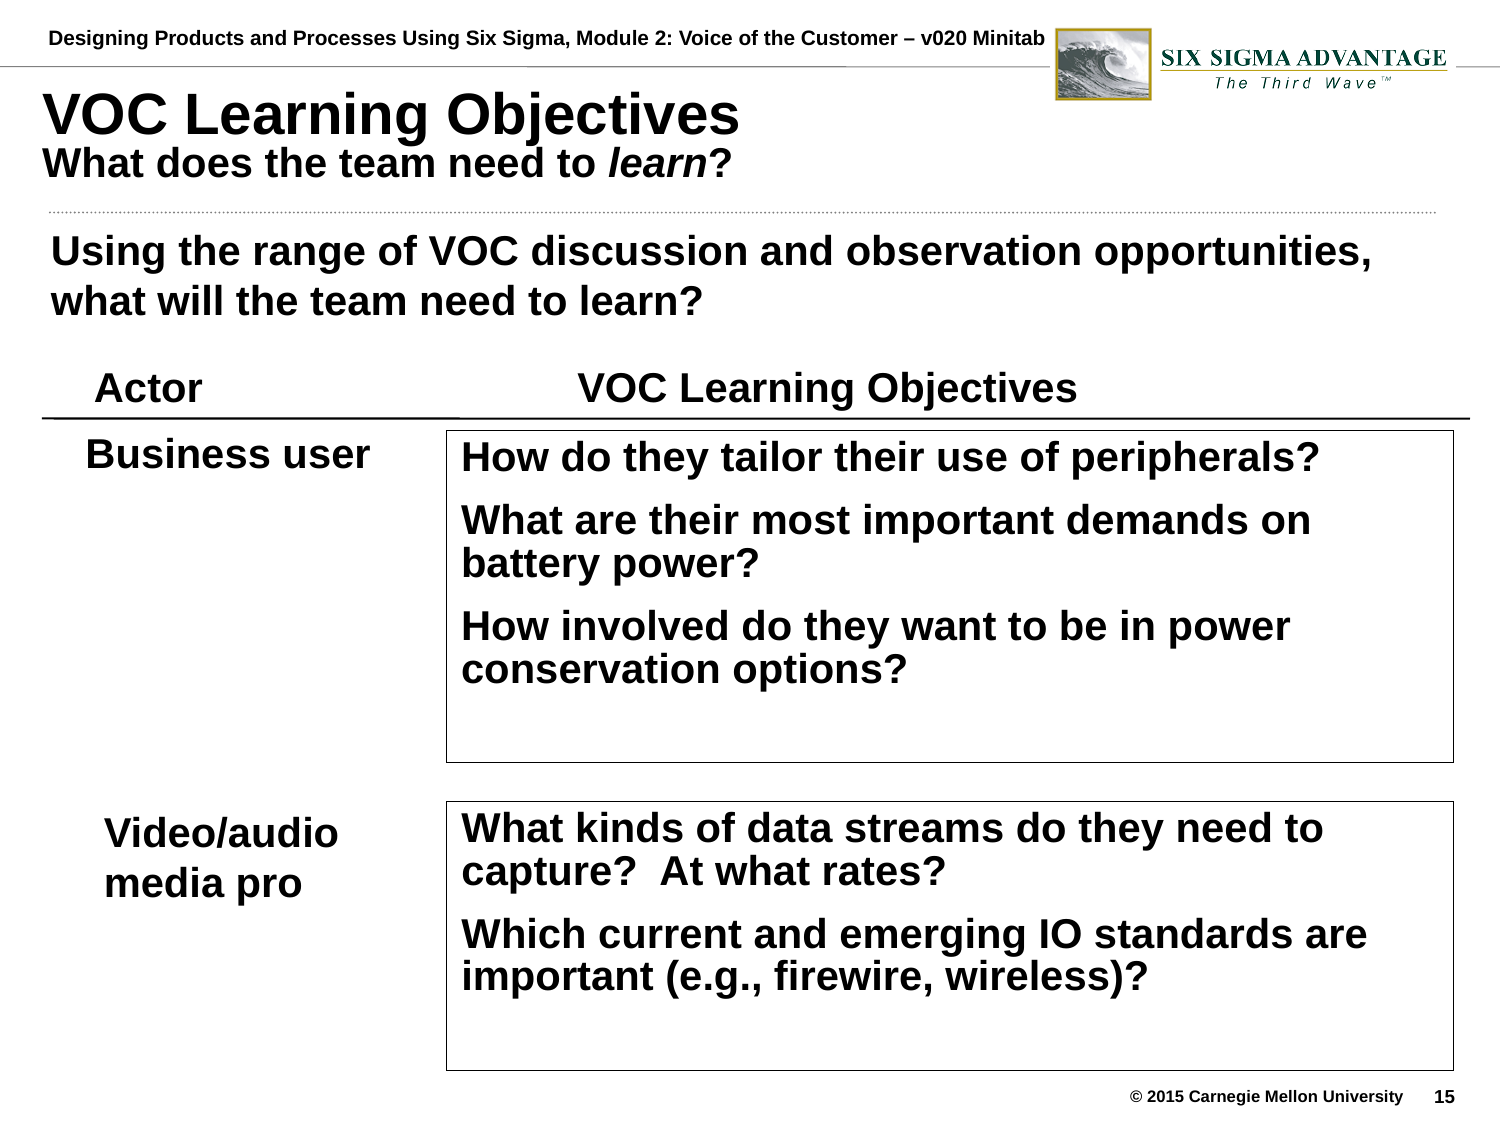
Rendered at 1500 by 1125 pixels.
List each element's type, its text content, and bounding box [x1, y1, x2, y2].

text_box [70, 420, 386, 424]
text_box How do they tailor their use of peripherals? What are their most important demands on battery power? How involved do they want to be in power conservation options? [446, 430, 1454, 763]
text_box Video/audio media pro [88, 798, 355, 913]
text_box Business user [70, 428, 386, 484]
picture [1049, 24, 1456, 104]
text_box Using the range of VOC discussion and observation opportunities, what will the team need to learn? [36, 216, 1419, 332]
title VOC Learning Objectives What does the team need to learn? [42, 89, 1438, 186]
text_box Actor [78, 353, 365, 416]
text_box VOC Learning Objectives [562, 353, 1274, 416]
text_box What kinds of data streams do they need to capture? At what rates? Which current and emerging IO standards are important (e.g., firewire, wireless)? [446, 801, 1454, 1071]
